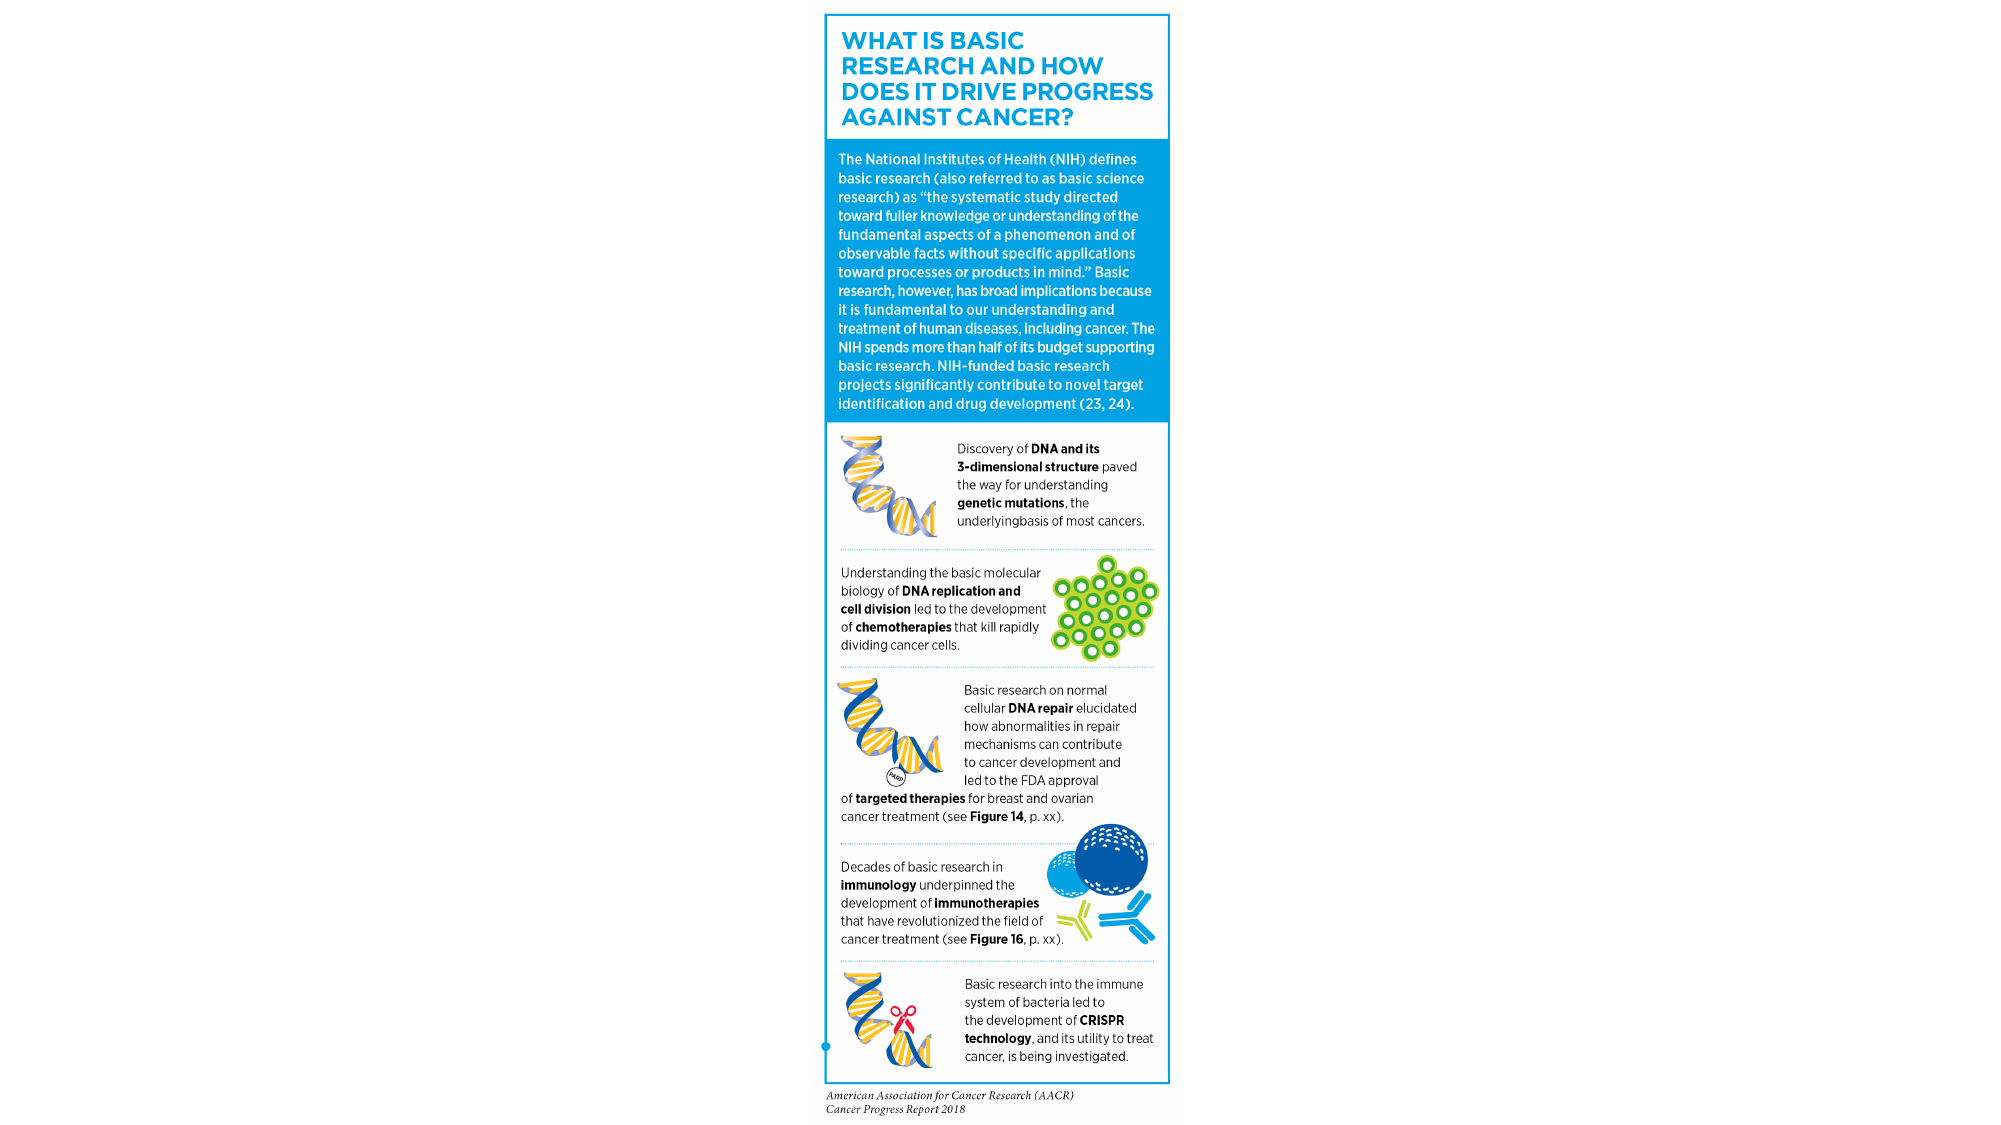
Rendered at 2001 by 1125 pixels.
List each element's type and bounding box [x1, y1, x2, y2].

picture [812, 0, 1184, 1125]
